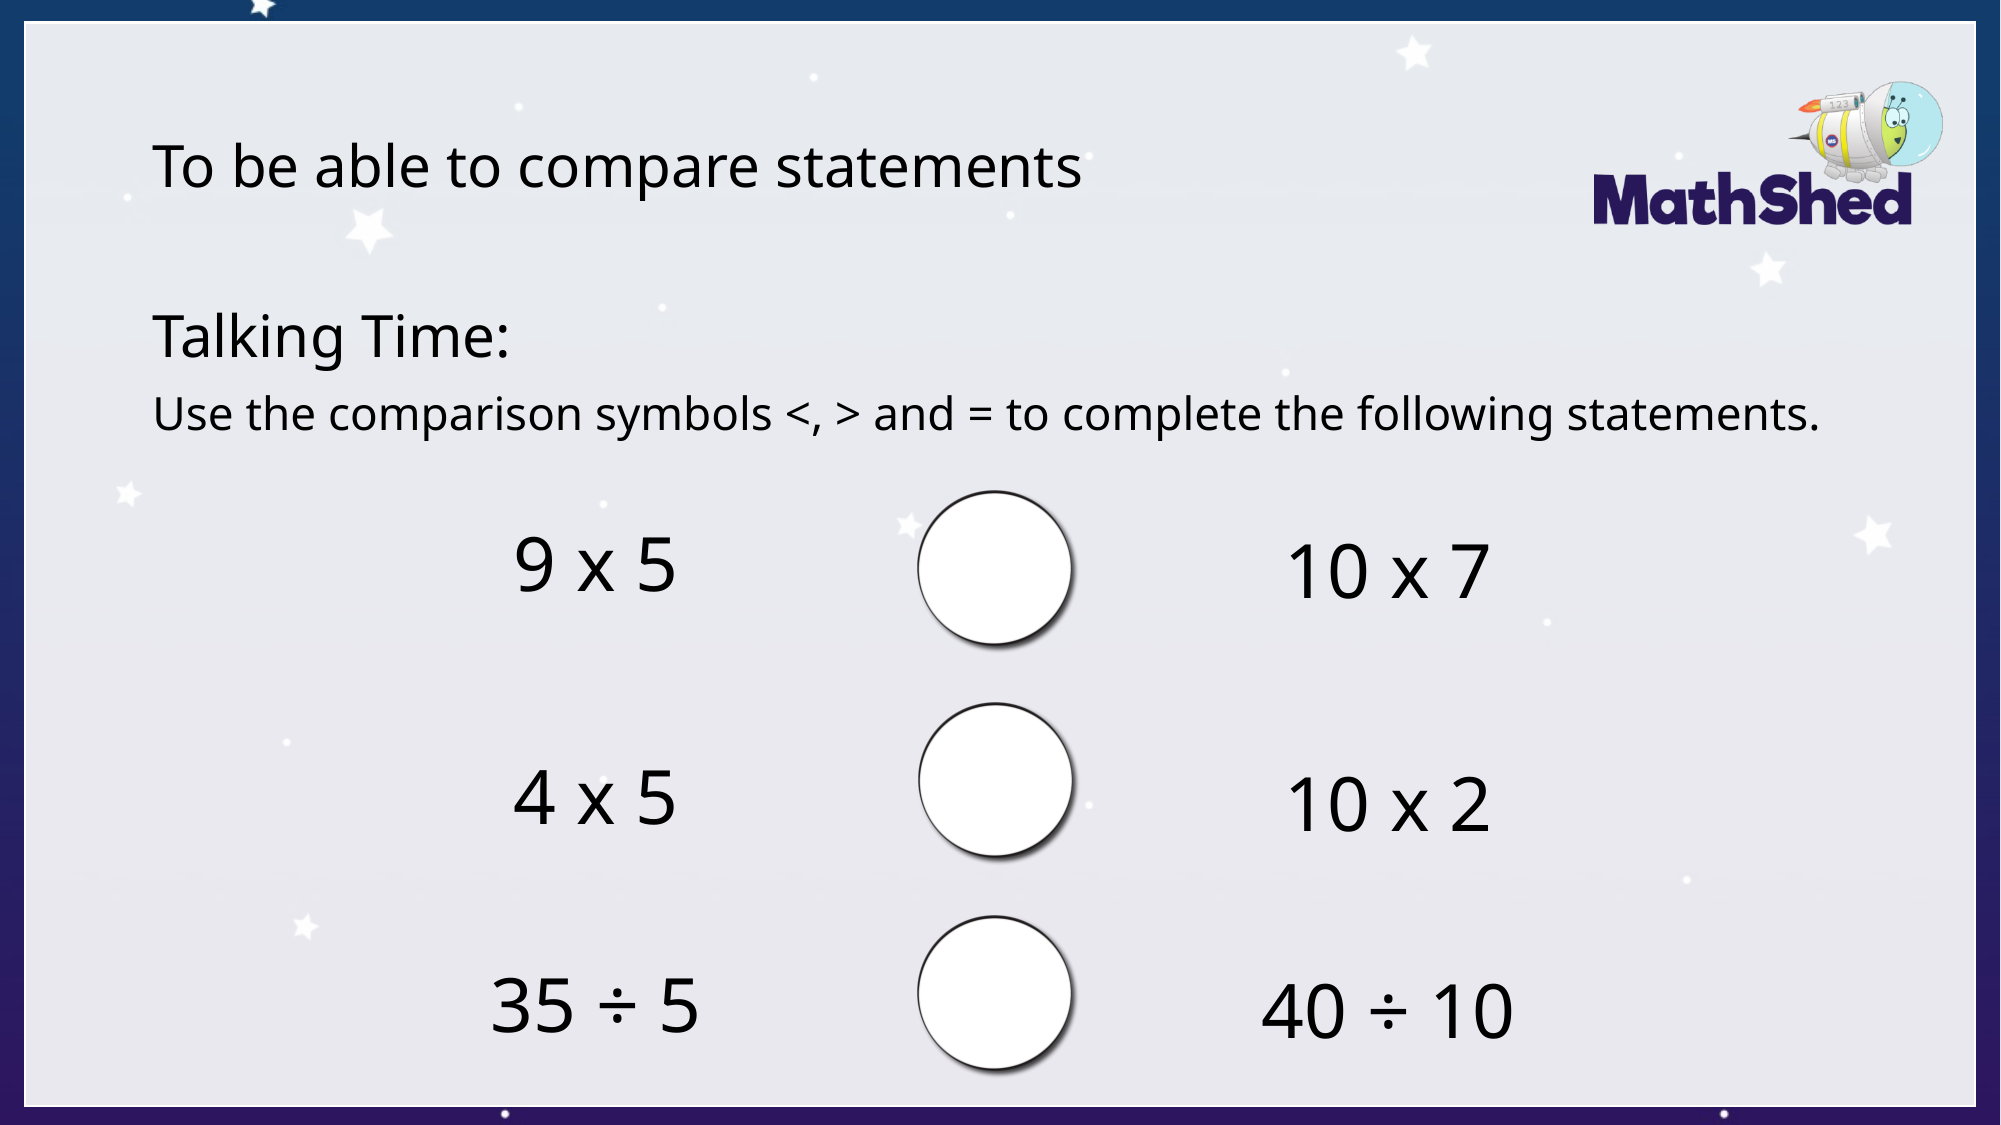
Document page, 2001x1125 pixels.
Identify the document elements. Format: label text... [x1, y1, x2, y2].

text_box 10 x 2 [1269, 748, 1508, 854]
text_box 4 x 5 [498, 742, 694, 848]
text_box 10 x 7 [1269, 515, 1508, 621]
text_box 40 ÷ 10 [1246, 956, 1531, 1061]
text_box 35 ÷ 5 [475, 949, 717, 1055]
list Talking Time: Use the comparison symbols <, > and = to complete the following statements. [137, 299, 1863, 1014]
text_box 9 x 5 [498, 509, 694, 615]
title To be able to compare statements [137, 59, 1578, 278]
picture [0, 0, 2001, 1125]
